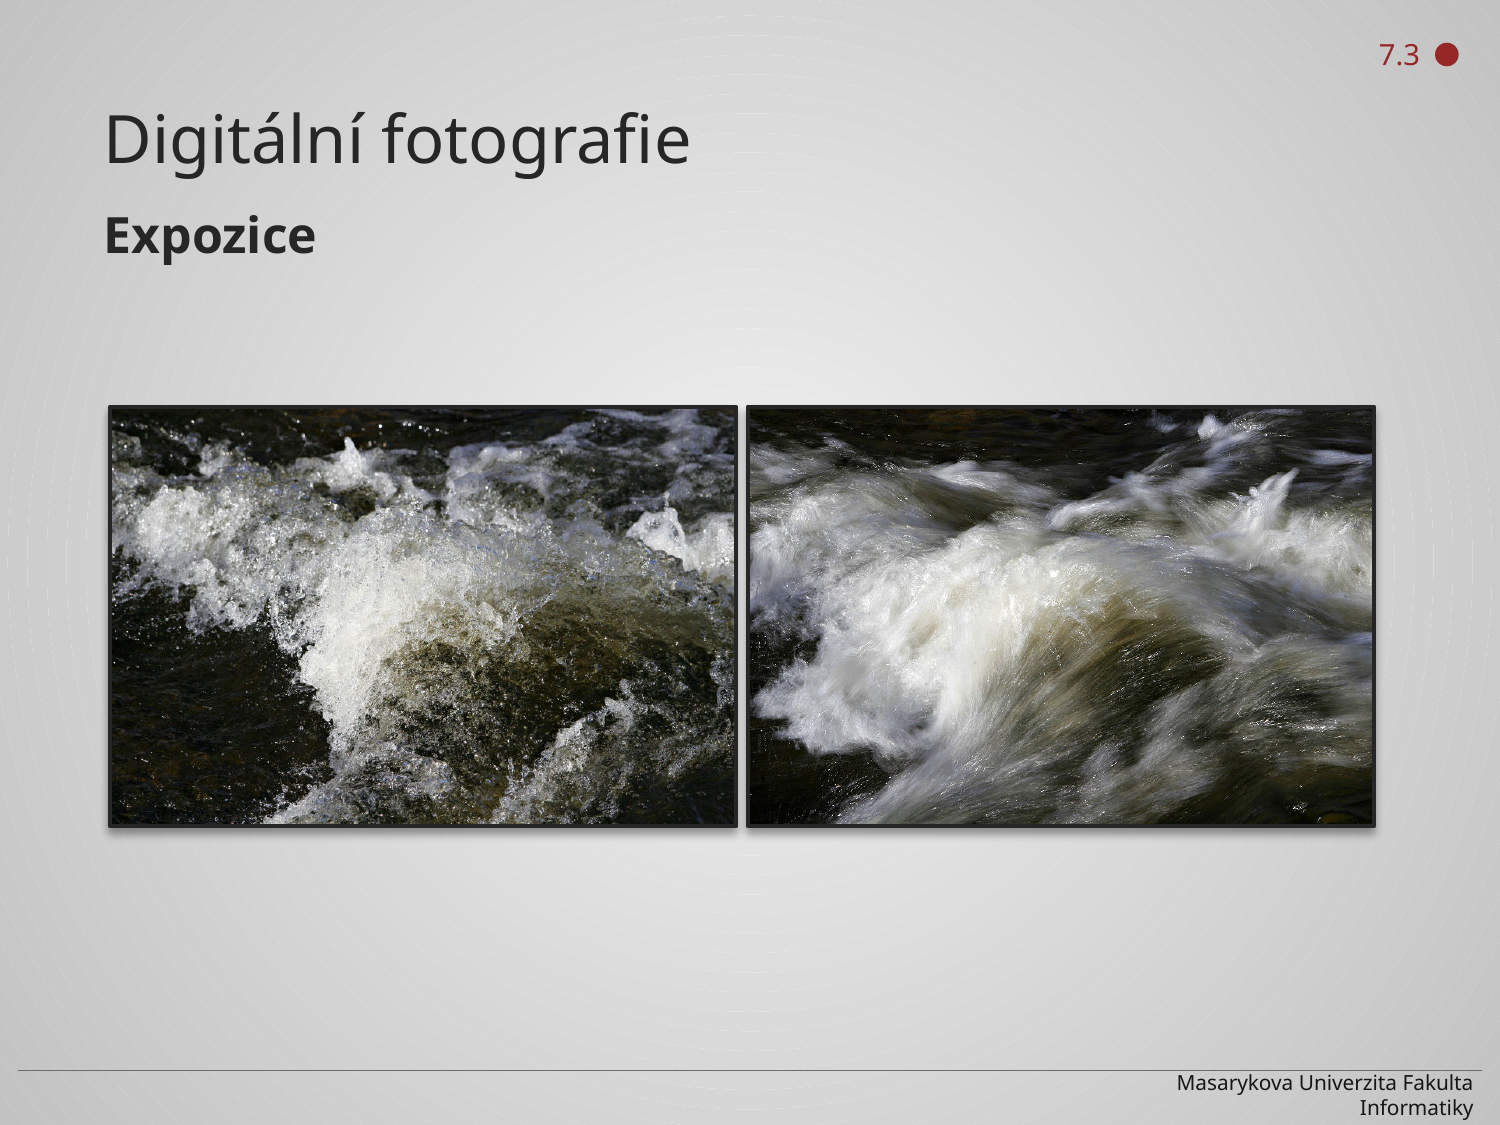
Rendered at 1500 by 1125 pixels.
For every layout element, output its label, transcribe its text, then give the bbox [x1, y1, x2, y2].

text_box 7.3 [1364, 29, 1459, 79]
text_box Expozice [88, 196, 1436, 271]
text_box Digitální fotografie [88, 89, 1436, 196]
footer Masarykova Univerzita Fakulta Informatiky [1092, 1065, 1489, 1125]
picture [111, 408, 735, 825]
picture [749, 408, 1373, 825]
